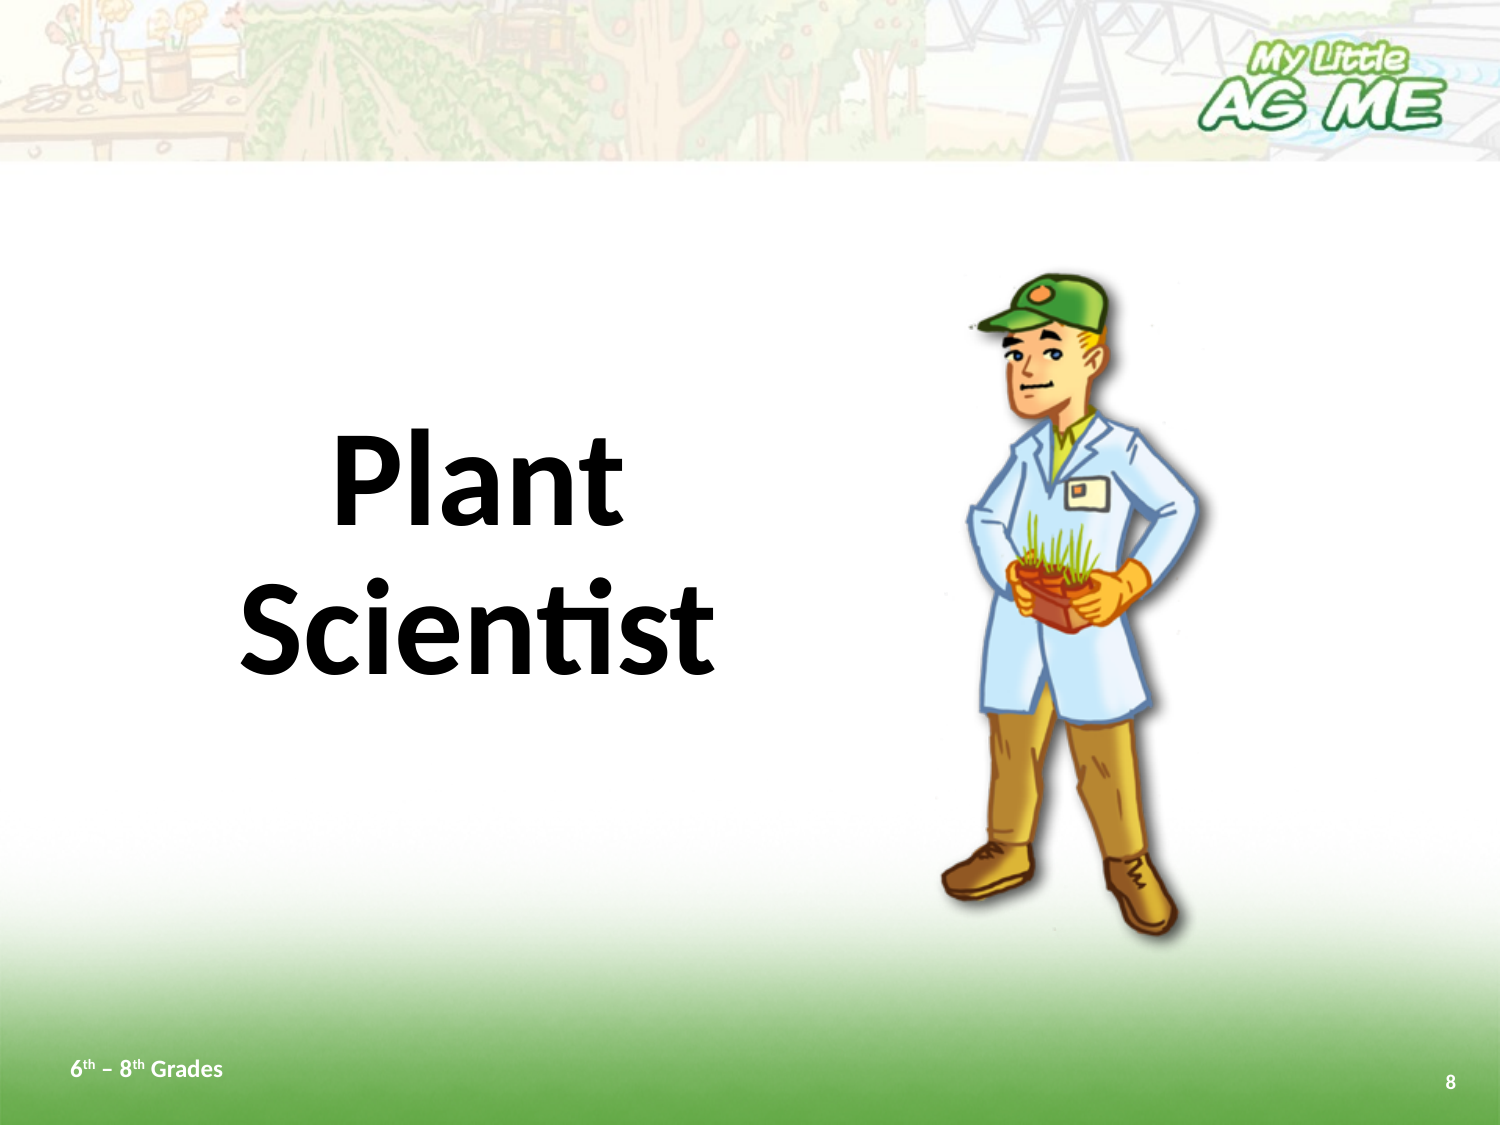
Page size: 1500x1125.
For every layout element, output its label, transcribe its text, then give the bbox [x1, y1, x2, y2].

text_box Plant Scientist [201, 473, 756, 638]
picture [0, 0, 1500, 1125]
